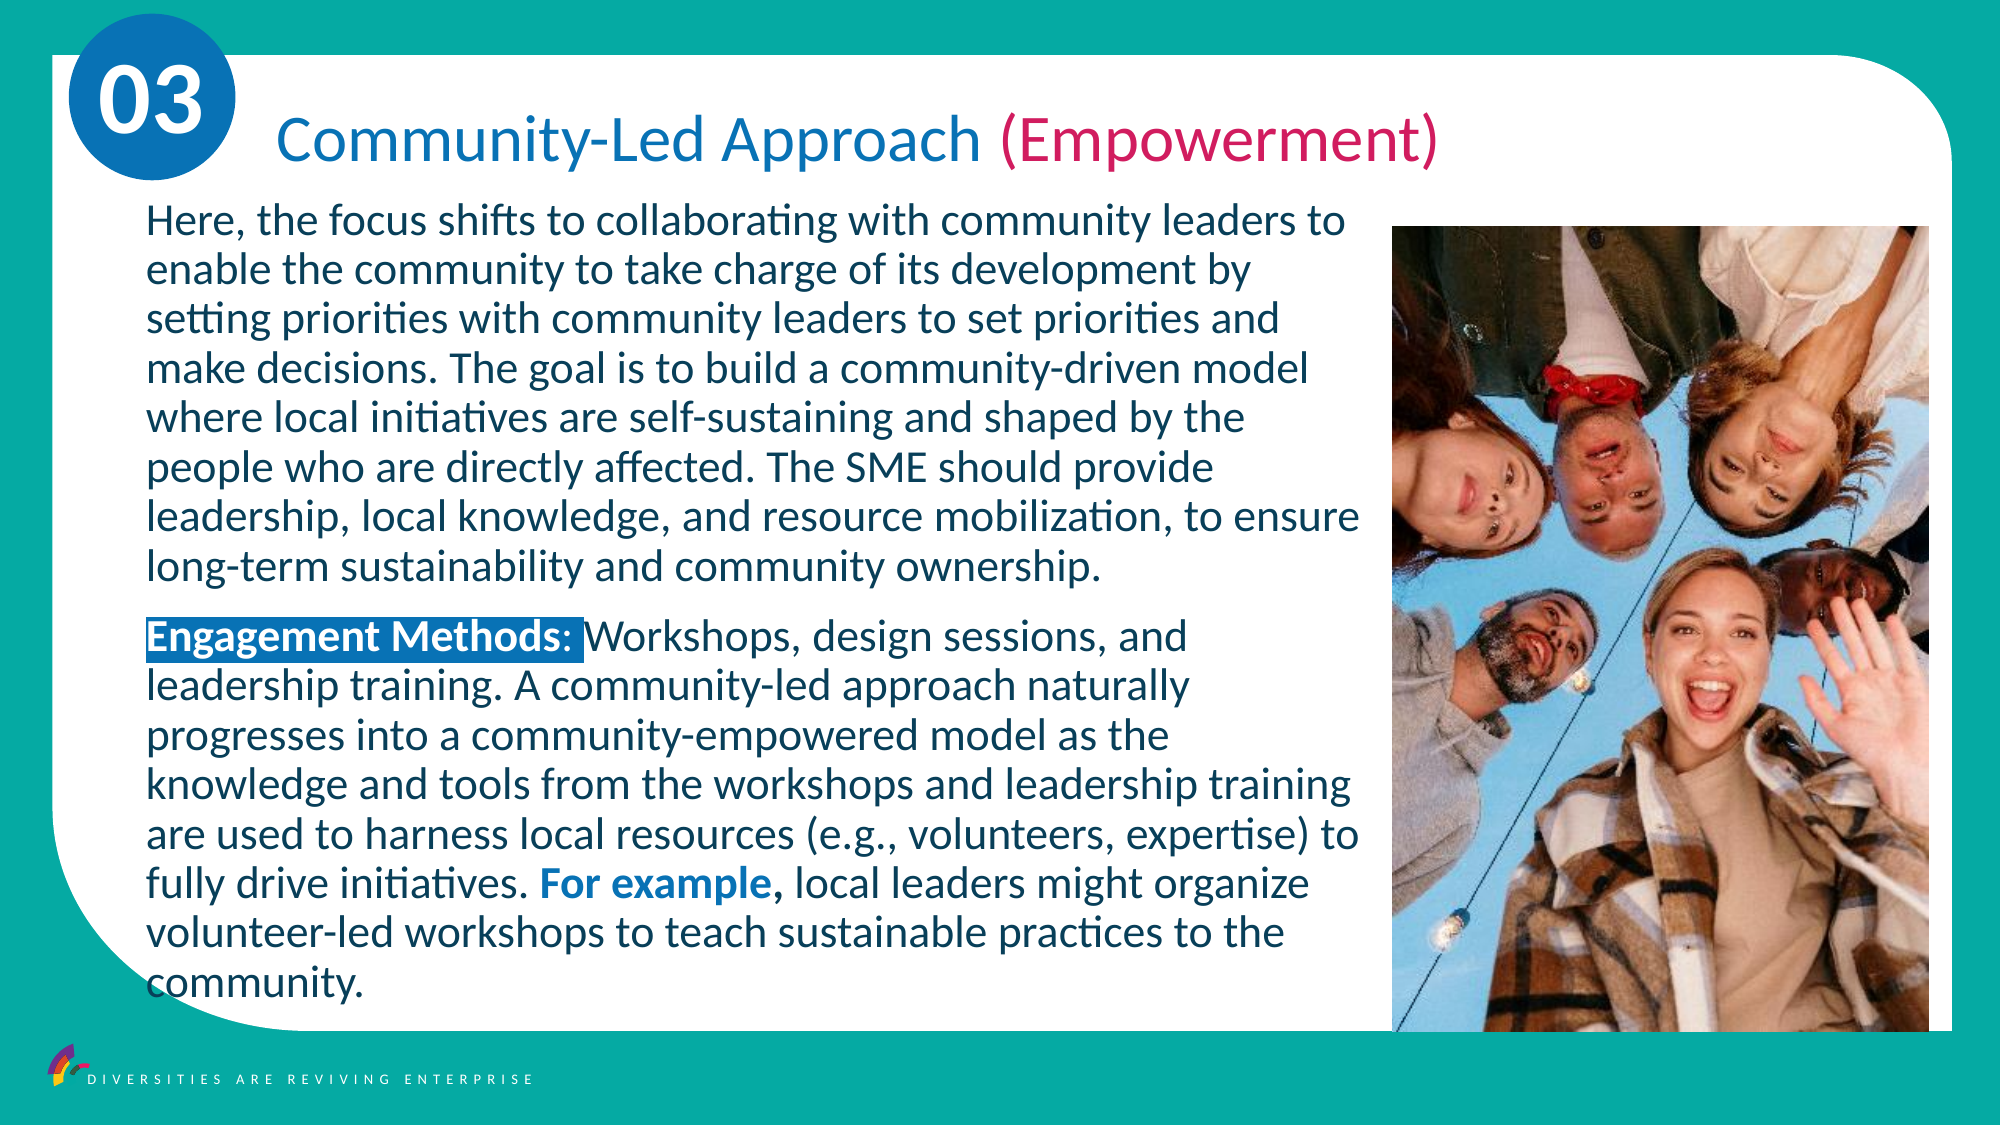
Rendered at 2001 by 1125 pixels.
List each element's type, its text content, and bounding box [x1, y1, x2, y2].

list Community-Led Approach (Empowerment) [261, 97, 2000, 229]
picture [1392, 226, 1929, 1032]
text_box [68, 13, 236, 181]
list Here, the focus shifts to collaborating with community leaders to enable the community to take charge of its development by setting priorities with community leaders to set priorities and make decisions. The goal is to build a community-driven model where local initiatives are self-sustaining and shaped by the people who are directly affected. The SME should provide leadership, local knowledge, and resource mobilization, to ensure long-term sustainability and community ownership. Engagement Methods: Workshops, design sessions, and leadership training. A community-led approach naturally progresses into a community-empowered model as the knowledge and tools from the workshops and leadership training are used to harness local resources (e.g., volunteers, expertise) to fully drive initiatives. For example, local leaders might organize volunteer-led workshops to teach sustainable practices to the community. [130, 188, 1392, 820]
